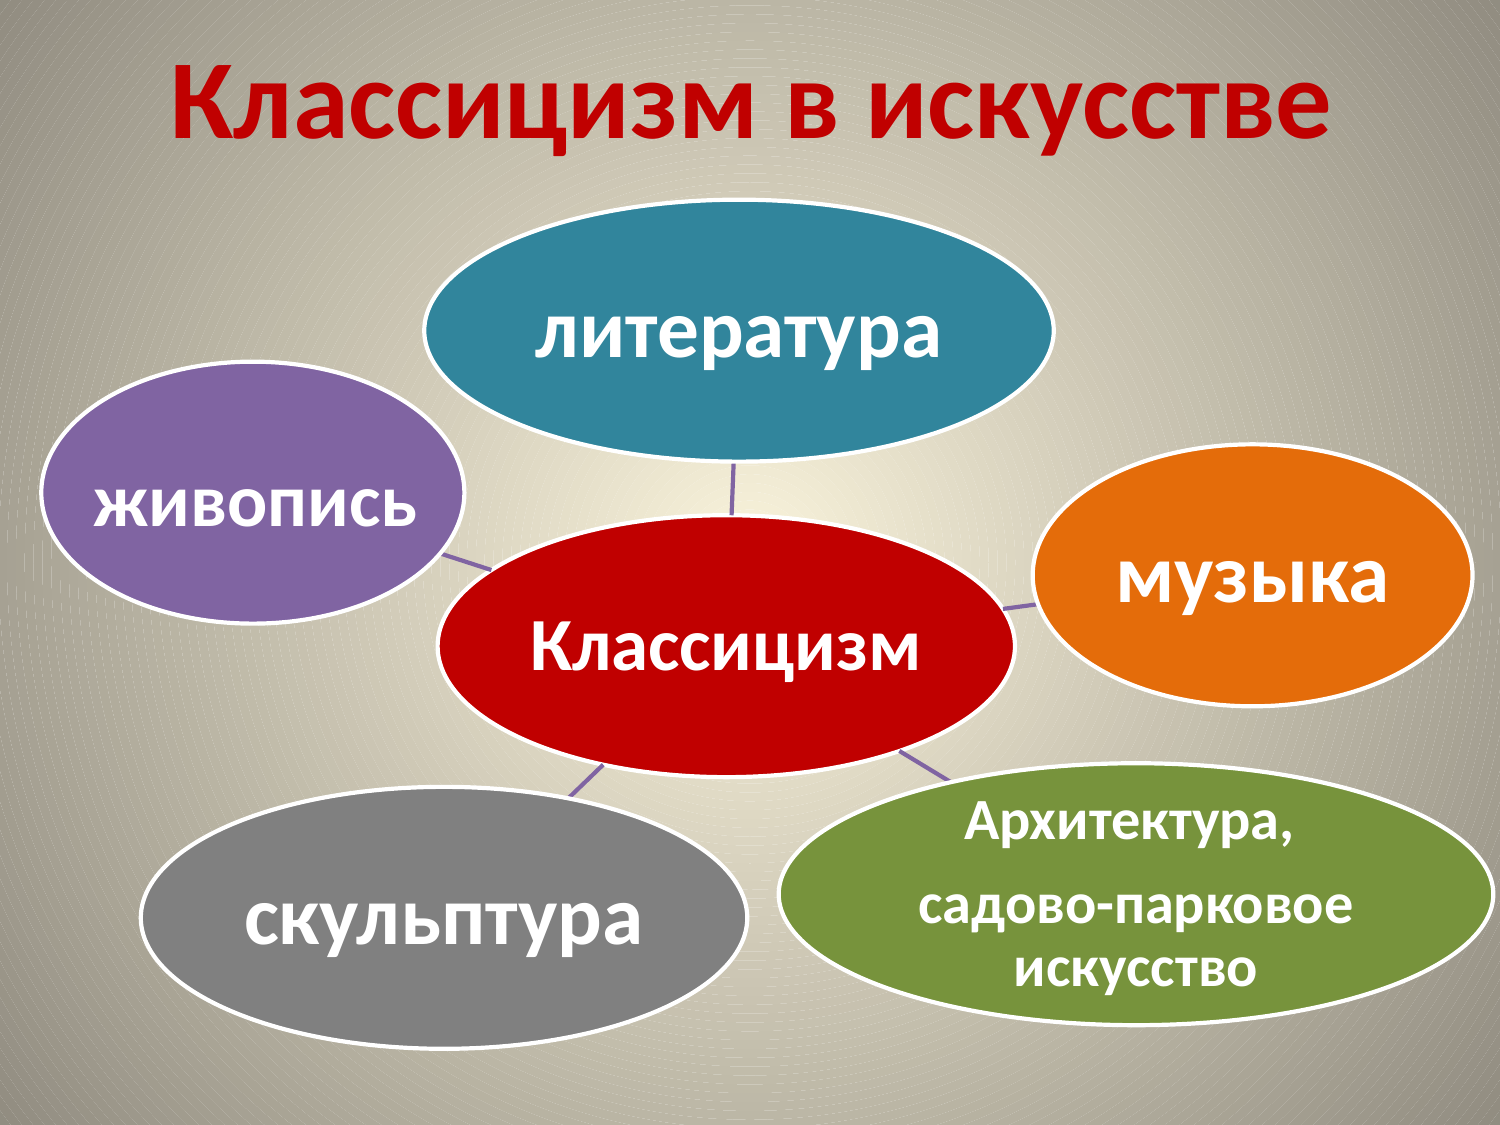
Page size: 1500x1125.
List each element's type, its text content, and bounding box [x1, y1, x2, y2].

title Классицизм в искусстве [76, 0, 1427, 188]
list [0, 195, 1500, 1083]
